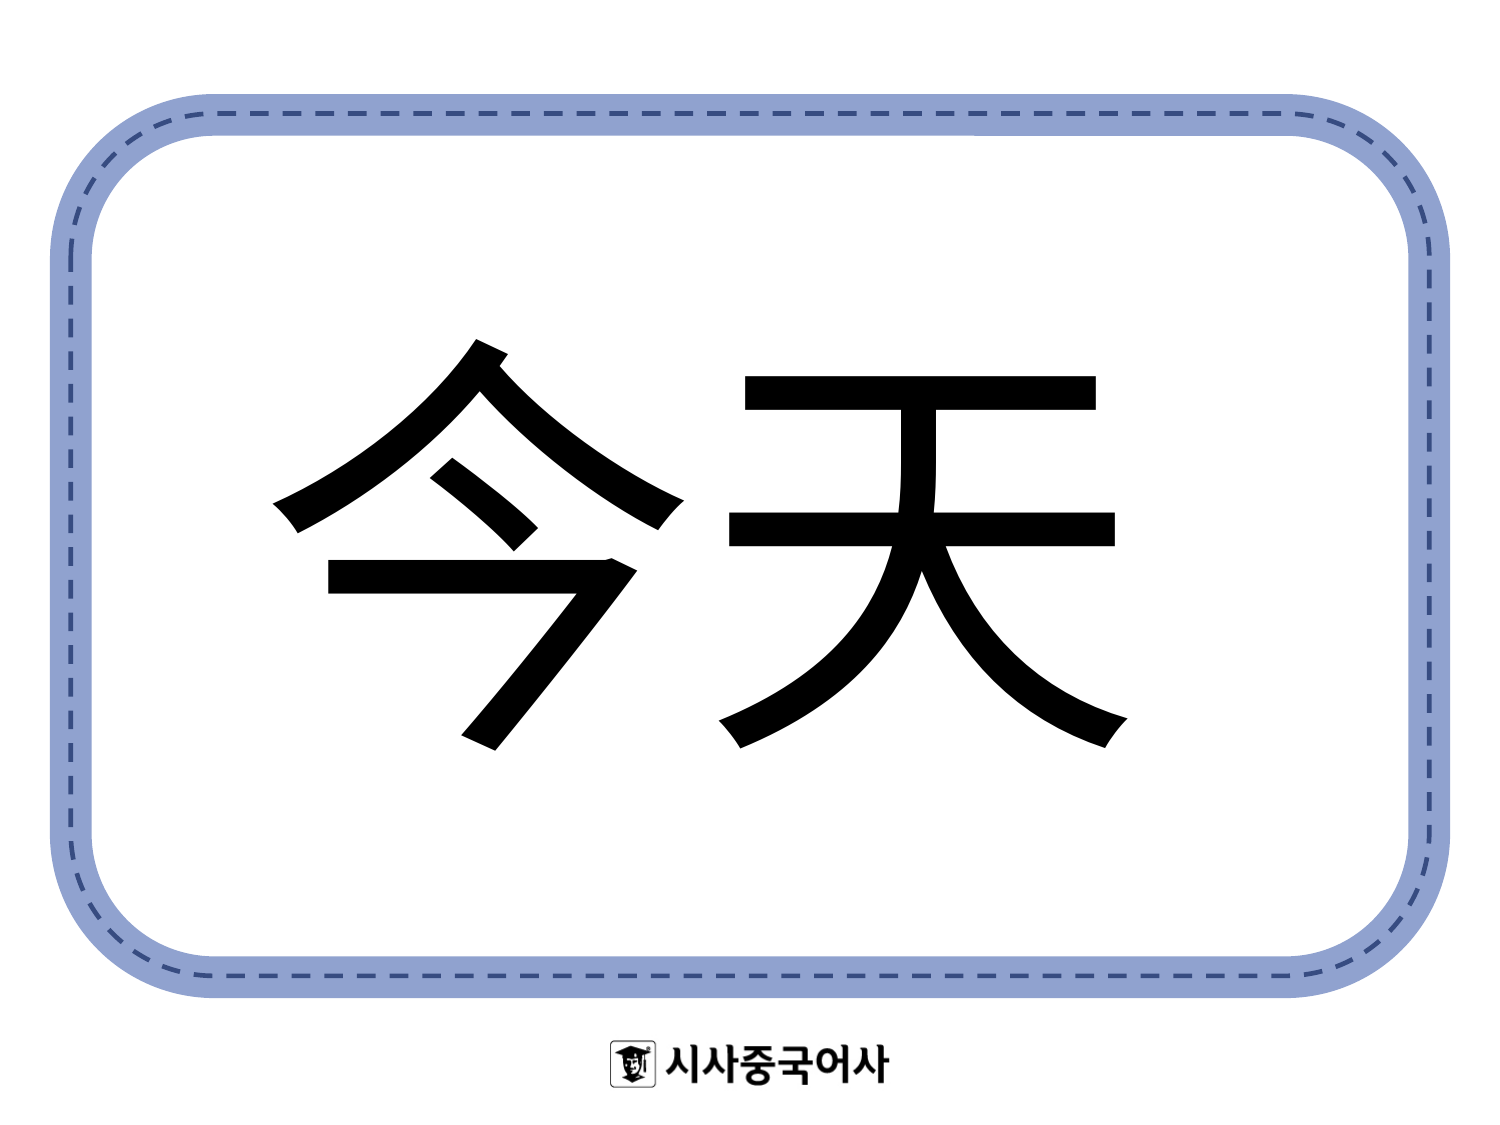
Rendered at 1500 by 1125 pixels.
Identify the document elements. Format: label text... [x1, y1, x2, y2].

picture [602, 1034, 898, 1094]
text_box 今天 [145, 189, 1354, 853]
